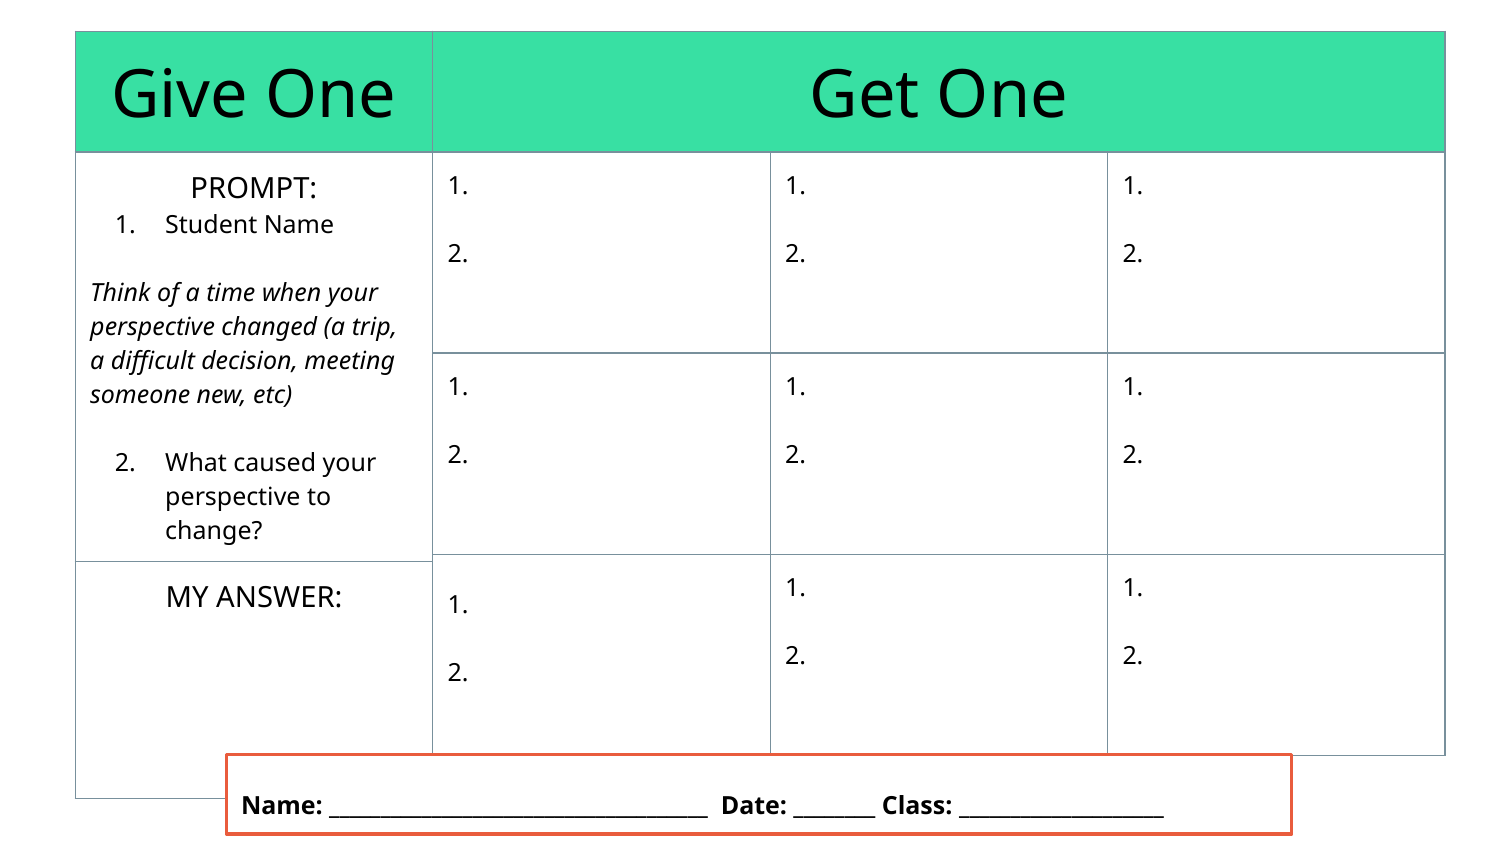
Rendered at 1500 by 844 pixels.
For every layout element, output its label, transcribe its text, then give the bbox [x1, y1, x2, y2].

table_cell 1. 2. [433, 354, 770, 554]
table_header Give One [76, 32, 432, 151]
table_cell PROMPT: Student Name Think of a time when your perspective changed (a trip, a difficult decision, meeting someone new, etc) What caused your perspective to change? [76, 153, 432, 561]
text_box Name: _____________________________________ Date: ________ Class: ____________________ [226, 754, 1292, 834]
table_cell 1. 2. [771, 555, 1107, 754]
table_cell MY ANSWER: [76, 562, 432, 798]
table_cell 1. 2. [433, 555, 770, 754]
table_cell 1. 2. [771, 153, 1107, 352]
table_cell 1. 2. [1108, 153, 1444, 352]
table_cell 1. 2. [1108, 555, 1444, 755]
table_header Get One [433, 32, 1444, 151]
table_cell 1. 2. [433, 153, 770, 352]
table_cell 1. 2. [771, 354, 1107, 554]
table_cell 1. 2. [1108, 354, 1444, 554]
